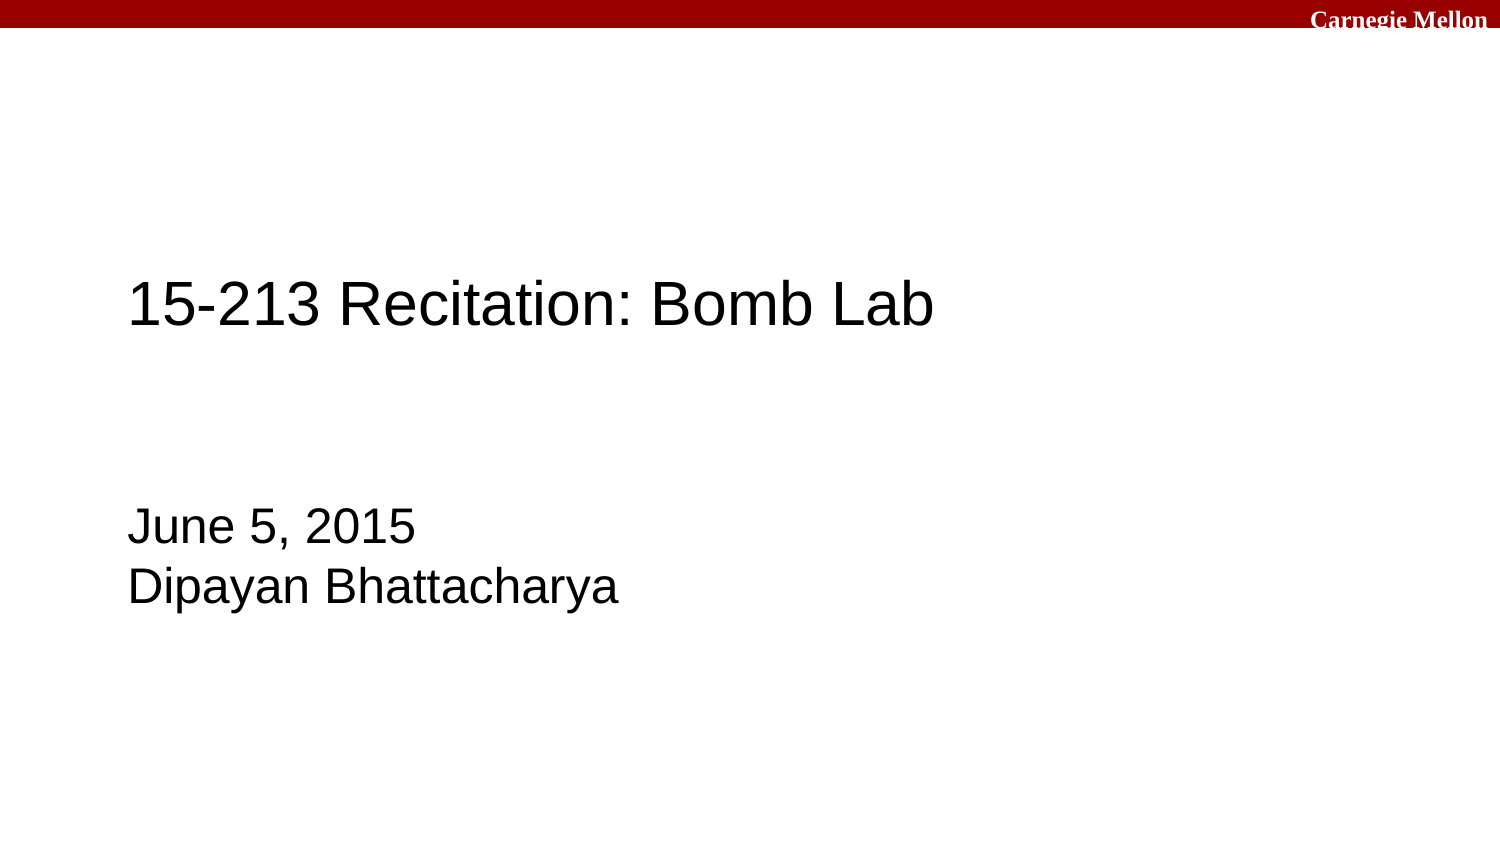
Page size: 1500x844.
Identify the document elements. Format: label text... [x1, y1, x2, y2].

text_box June 5, 2015 Dipayan Bhattacharya [112, 478, 1372, 844]
text_box 15-213 Recitation: Bomb Lab [112, 215, 1388, 386]
